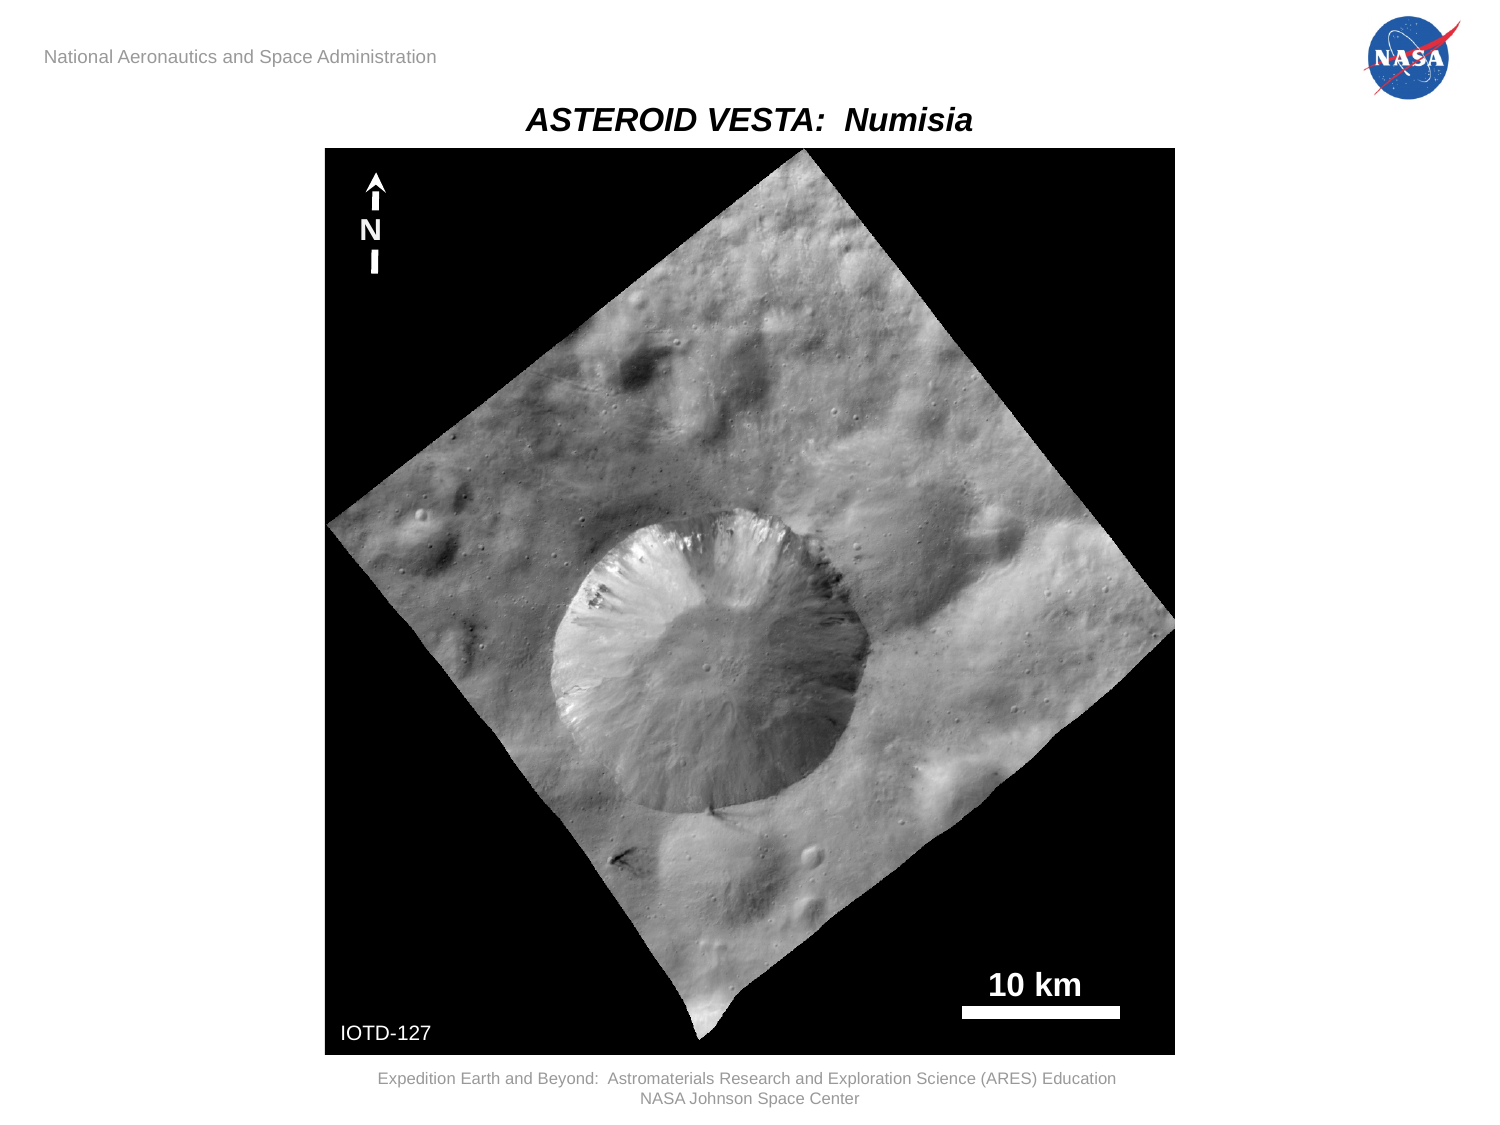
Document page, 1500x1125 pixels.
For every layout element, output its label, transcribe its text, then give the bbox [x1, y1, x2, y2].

text_box ASTEROID VESTA: Numisia [381, 91, 1119, 146]
picture [1362, 15, 1461, 100]
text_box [324, 148, 1176, 1055]
